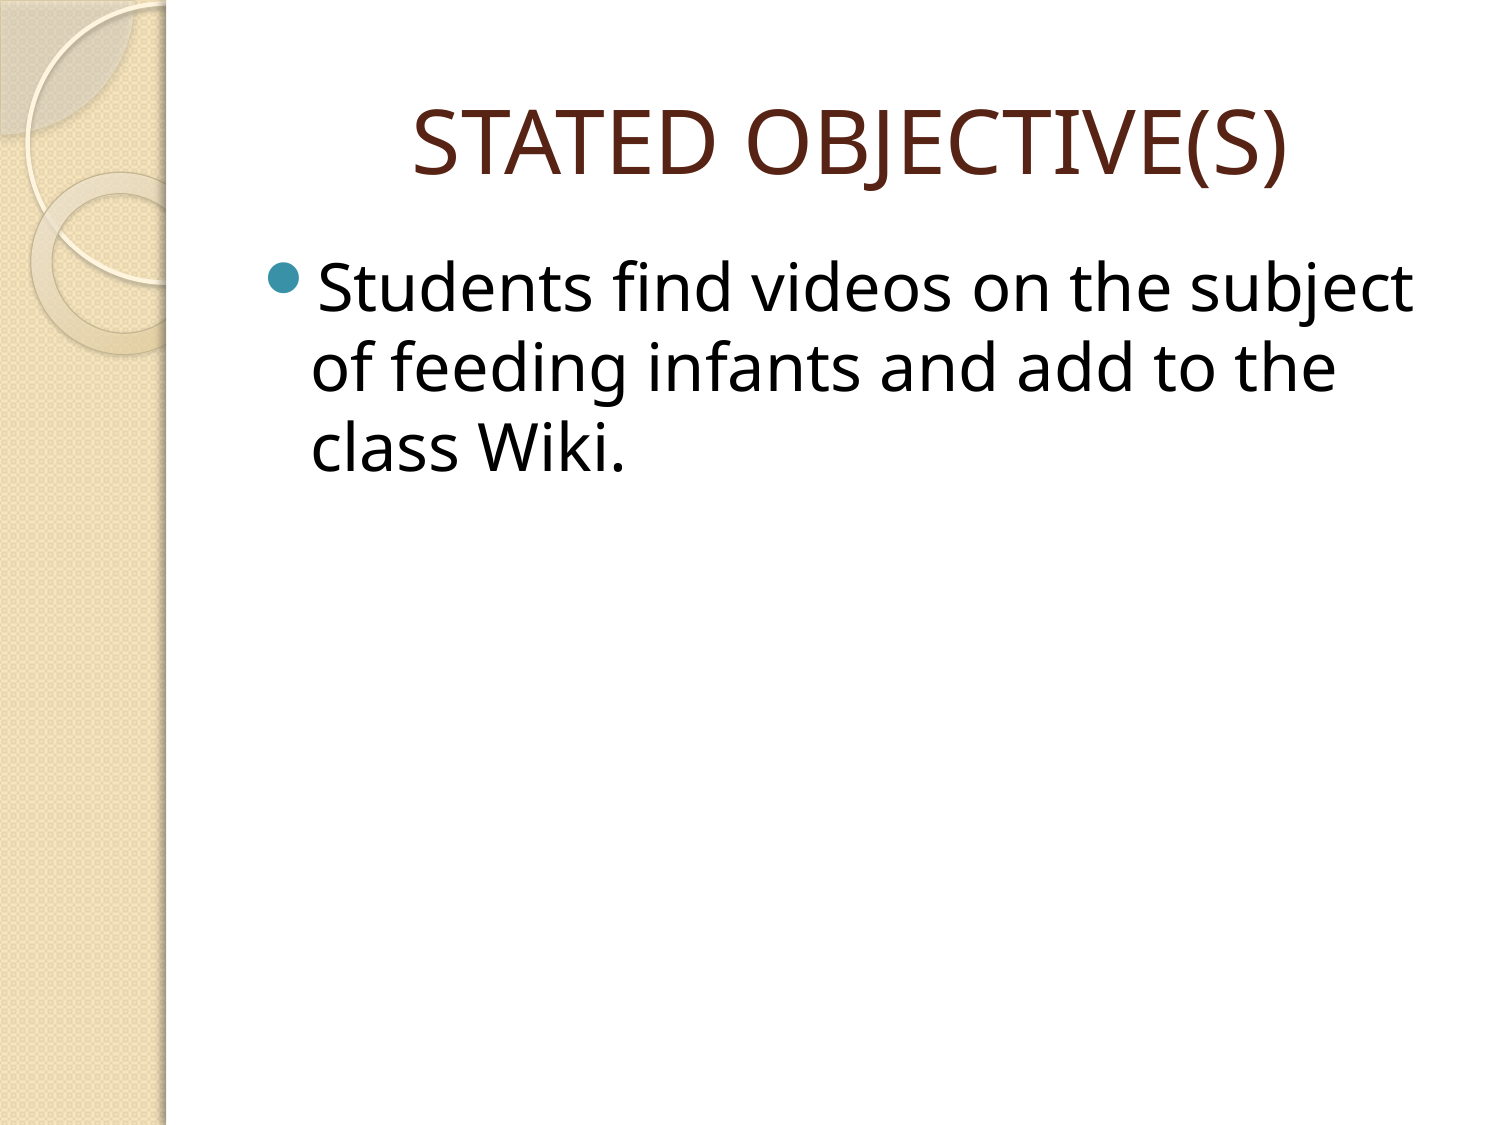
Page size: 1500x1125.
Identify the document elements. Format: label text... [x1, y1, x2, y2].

title STATED OBJECTIVE(S) [235, 45, 1466, 233]
list Students find videos on the subject of feeding infants and add to the class Wiki. [235, 237, 1466, 1025]
